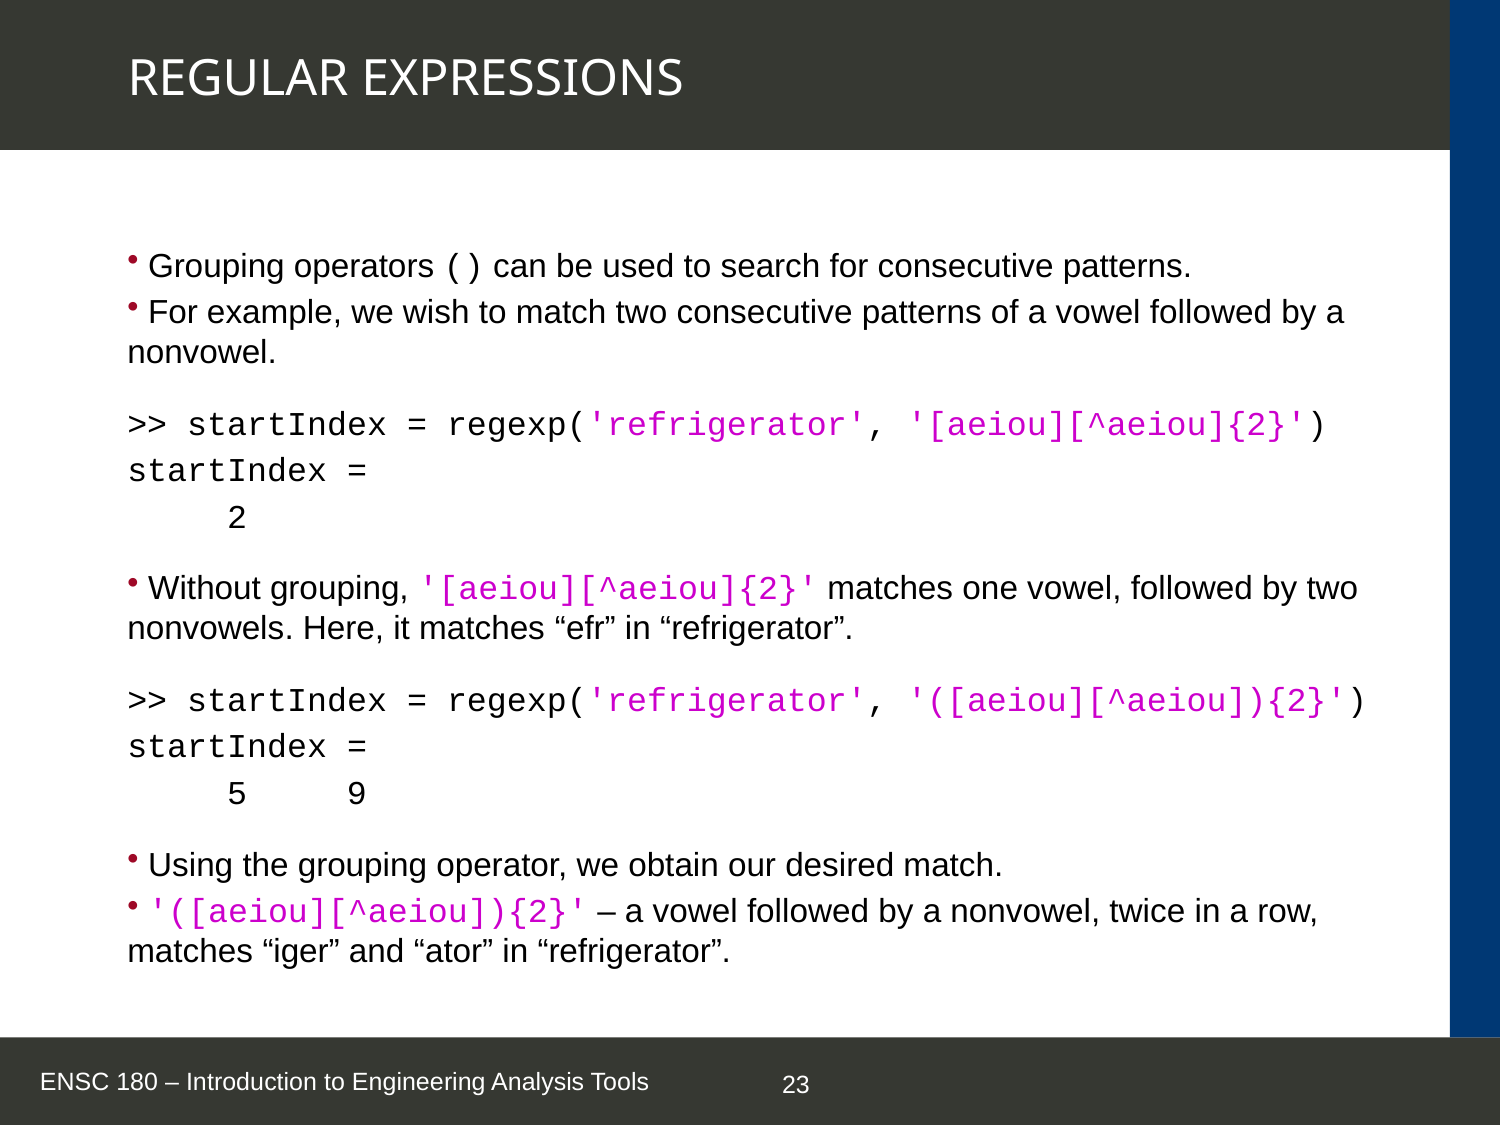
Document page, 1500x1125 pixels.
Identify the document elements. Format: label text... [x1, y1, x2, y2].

footer ENSC 180 – Introduction to Engineering Analysis Tools [24, 1057, 740, 1113]
title REGULAR EXPRESSIONS [112, 37, 1450, 138]
list Grouping operators () can be used to search for consecutive patterns. For example, we wish to match two consecutive patterns of a vowel followed by a nonvowel. >> startIndex = regexp('refrigerator', '[aeiou][^aeiou]{2}') startIndex = 2 Without grouping, '[aeiou][^aeiou]{2}' matches one vowel, followed by two nonvowels. Here, it matches “efr” in “refrigerator”. >> startIndex = regexp('refrigerator', '([aeiou][^aeiou]){2}') startIndex = 5 9 Using the grouping operator, we obtain our desired match. '([aeiou][^aeiou]){2}' – a vowel followed by a nonvowel, twice in a row, matches “iger” and “ator” in “refrigerator”. [112, 236, 1388, 1028]
